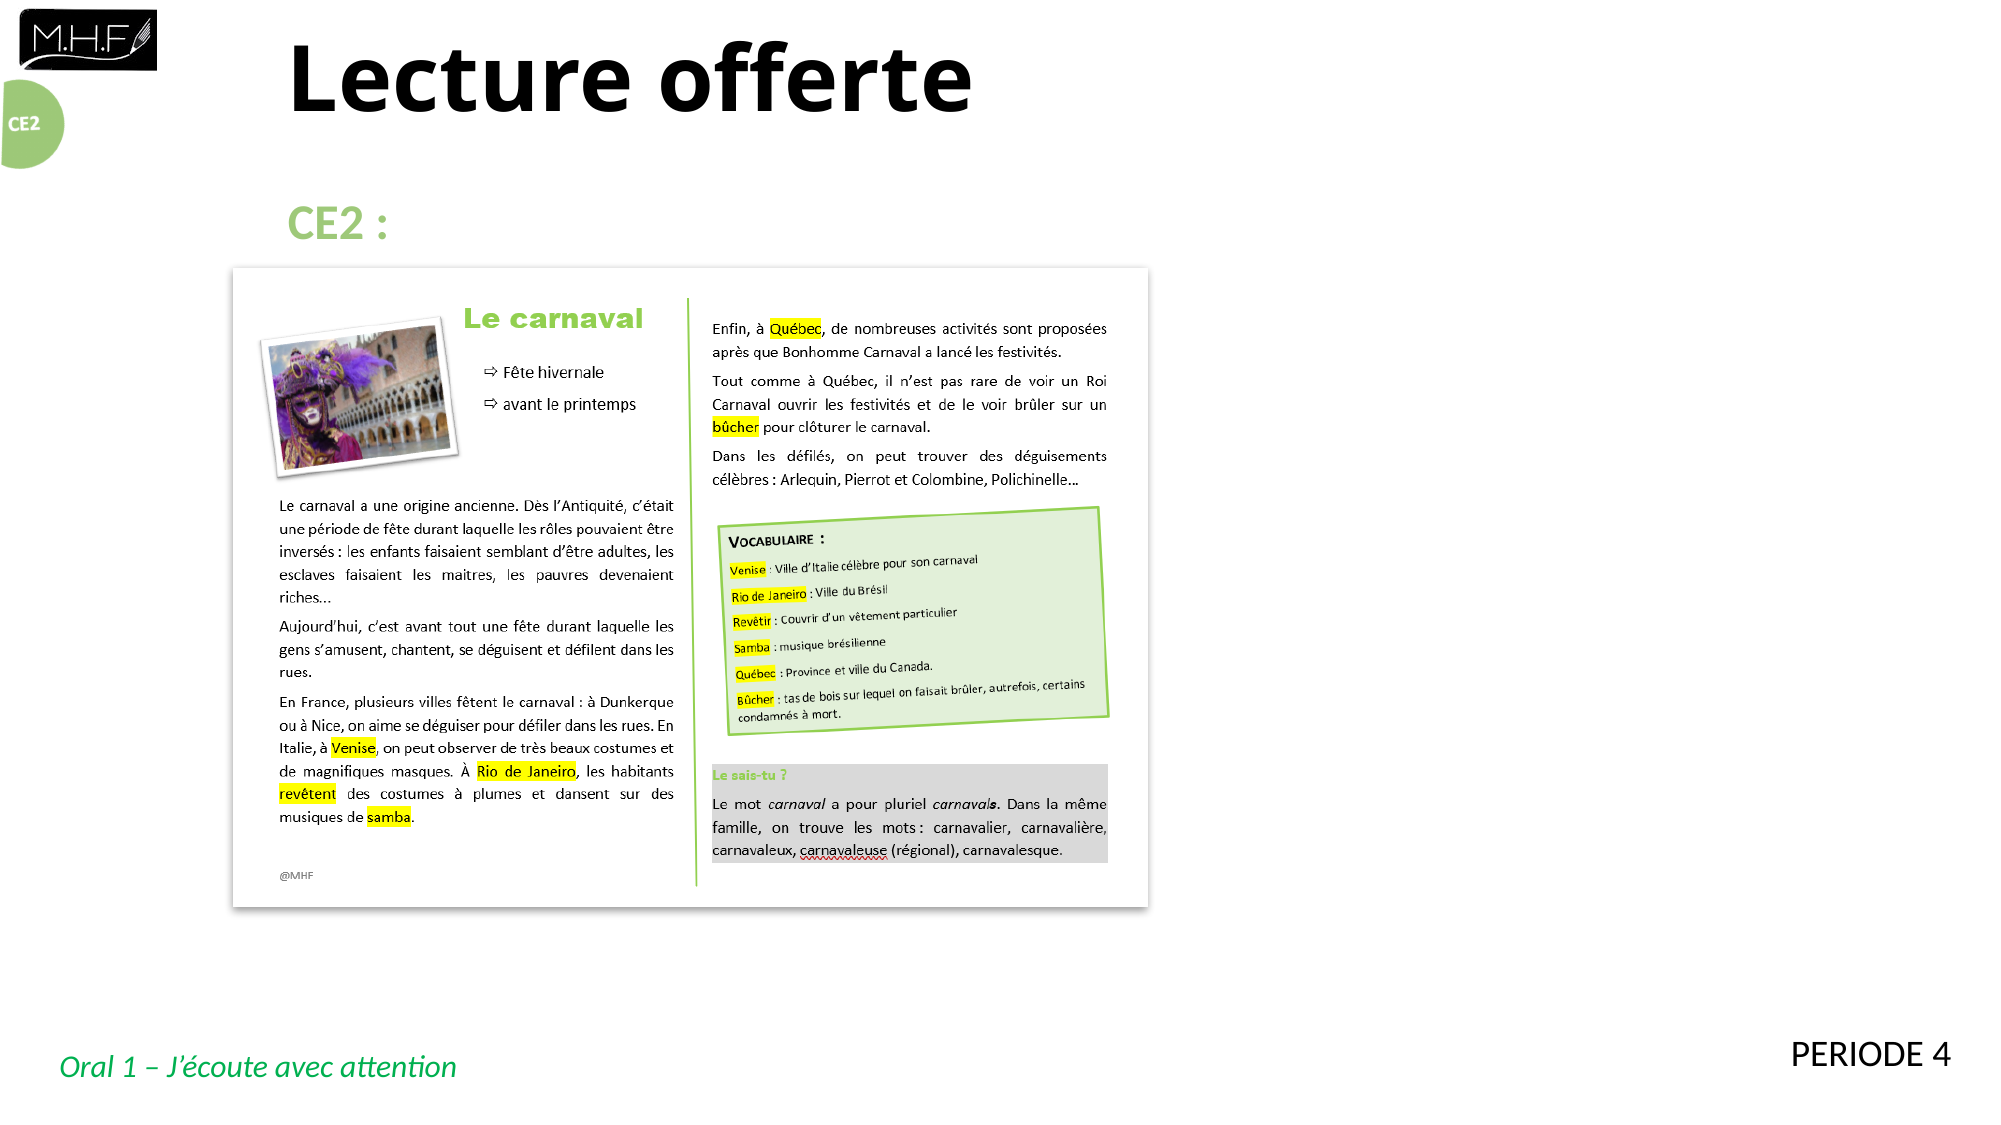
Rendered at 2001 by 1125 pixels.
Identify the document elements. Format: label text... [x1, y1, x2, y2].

picture [0, 7, 157, 207]
picture [247, 282, 1134, 893]
text_box CE2 : [273, 178, 1170, 258]
text_box PERIODE 4 [1362, 1021, 1967, 1082]
text_box Oral 1 – J’écoute avec attention [44, 1038, 1346, 1092]
title Lecture offerte [271, 7, 1818, 156]
